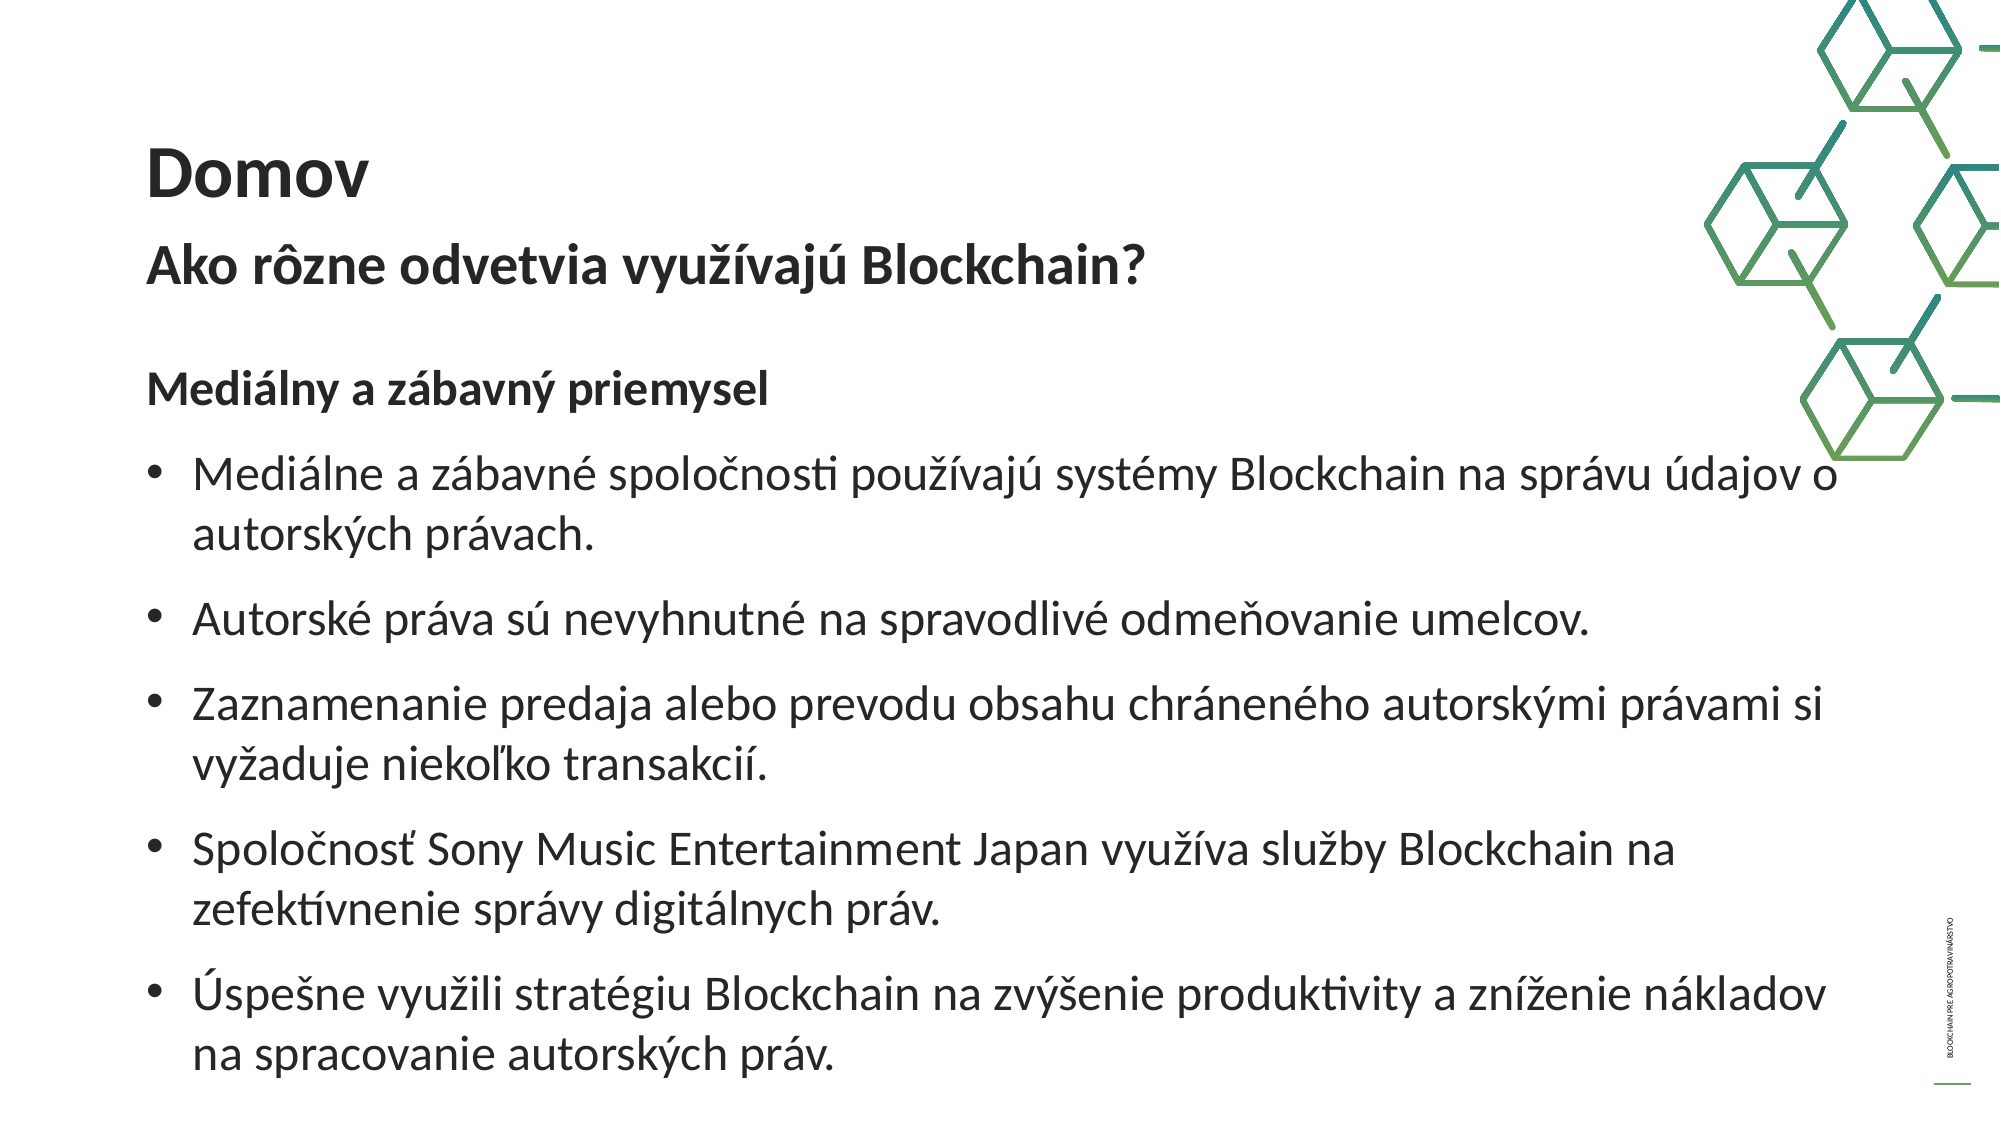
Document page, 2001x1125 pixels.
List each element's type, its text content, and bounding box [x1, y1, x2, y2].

list Mediálny a zábavný priemysel Mediálne a zábavné spoločnosti používajú systémy Blockchain na správu údajov o autorských právach. Autorské práva sú nevyhnutné na spravodlivé odmeňovanie umelcov. Zaznamenanie predaja alebo prevodu obsahu chráneného autorskými právami si vyžaduje niekoľko transakcií. Spoločnosť Sony Music Entertainment Japan využíva služby Blockchain na zefektívnenie správy digitálnych práv. Úspešne využili stratégiu Blockchain na zvýšenie produktivity a zníženie nákladov na spracovanie autorských práv. [130, 348, 1869, 1080]
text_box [1703, 0, 2000, 462]
list Domov Ako rôzne odvetvia využívajú Blockchain? [130, 124, 1698, 337]
